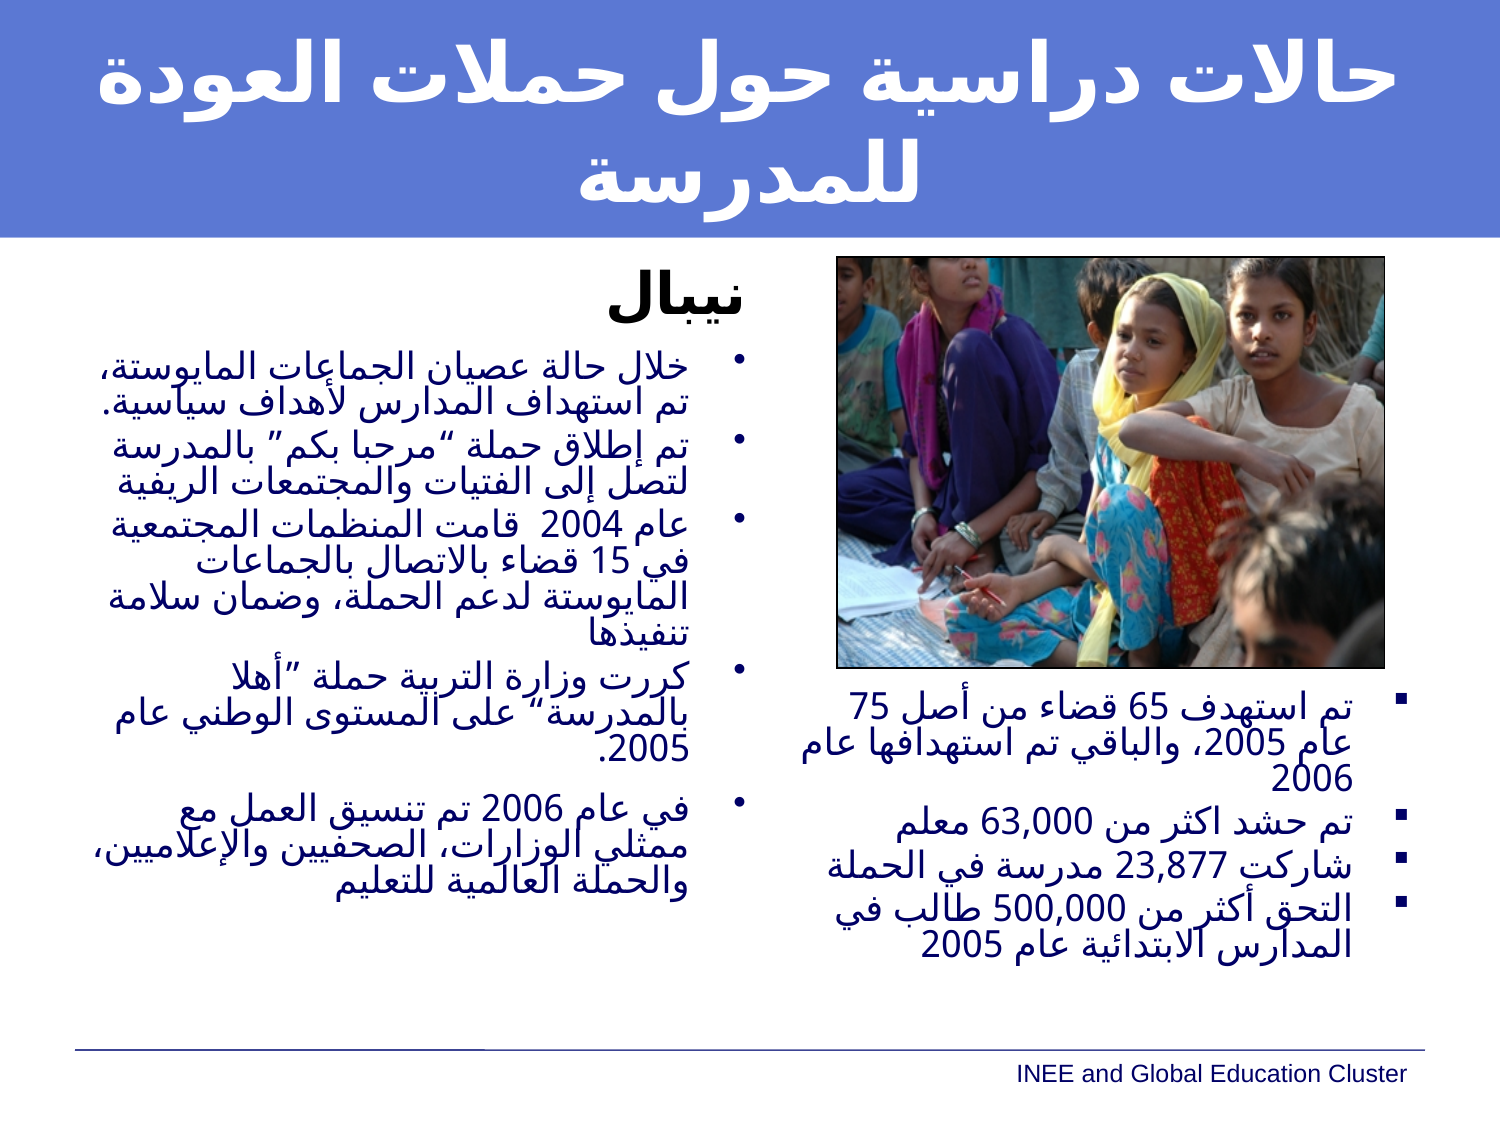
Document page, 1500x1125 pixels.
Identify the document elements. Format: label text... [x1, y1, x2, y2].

list نيبال خلال حالة عصيان الجماعات المايوستة، تم استهداف المدارس لأهداف سياسية. تم إطلاق حملة “مرحبا بكم” بالمدرسة لتصل إلى الفتيات والمجتمعات الريفية عام 2004 قامت المنظمات المجتمعية في 15 قضاء بالاتصال بالجماعات المايوستة لدعم الحملة، وضمان سلامة تنفيذها كررت وزارة التربية حملة ”أهلا بالمدرسة“ على المستوى الوطني عام 2005. في عام 2006 تم تنسيق العمل مع ممثلي الوزارات، الصحفيين والإعلاميين، والحملة العالمية للتعليم [74, 262, 762, 1032]
footer INEE and Global Education Cluster [75, 1049, 1431, 1103]
title حالات دراسية حول حملات العودة للمدرسة [74, 24, 1426, 213]
picture [837, 257, 1385, 668]
list تم استهدف 65 قضاء من أصل 75 عام 2005، والباقي تم استهدافها عام 2006 تم حشد اكثر من 63,000 معلم شاركت 23,877 مدرسة في الحملة التحق أكثر من 500,000 طالب في المدارس الابتدائية عام 2005 [779, 682, 1426, 1006]
